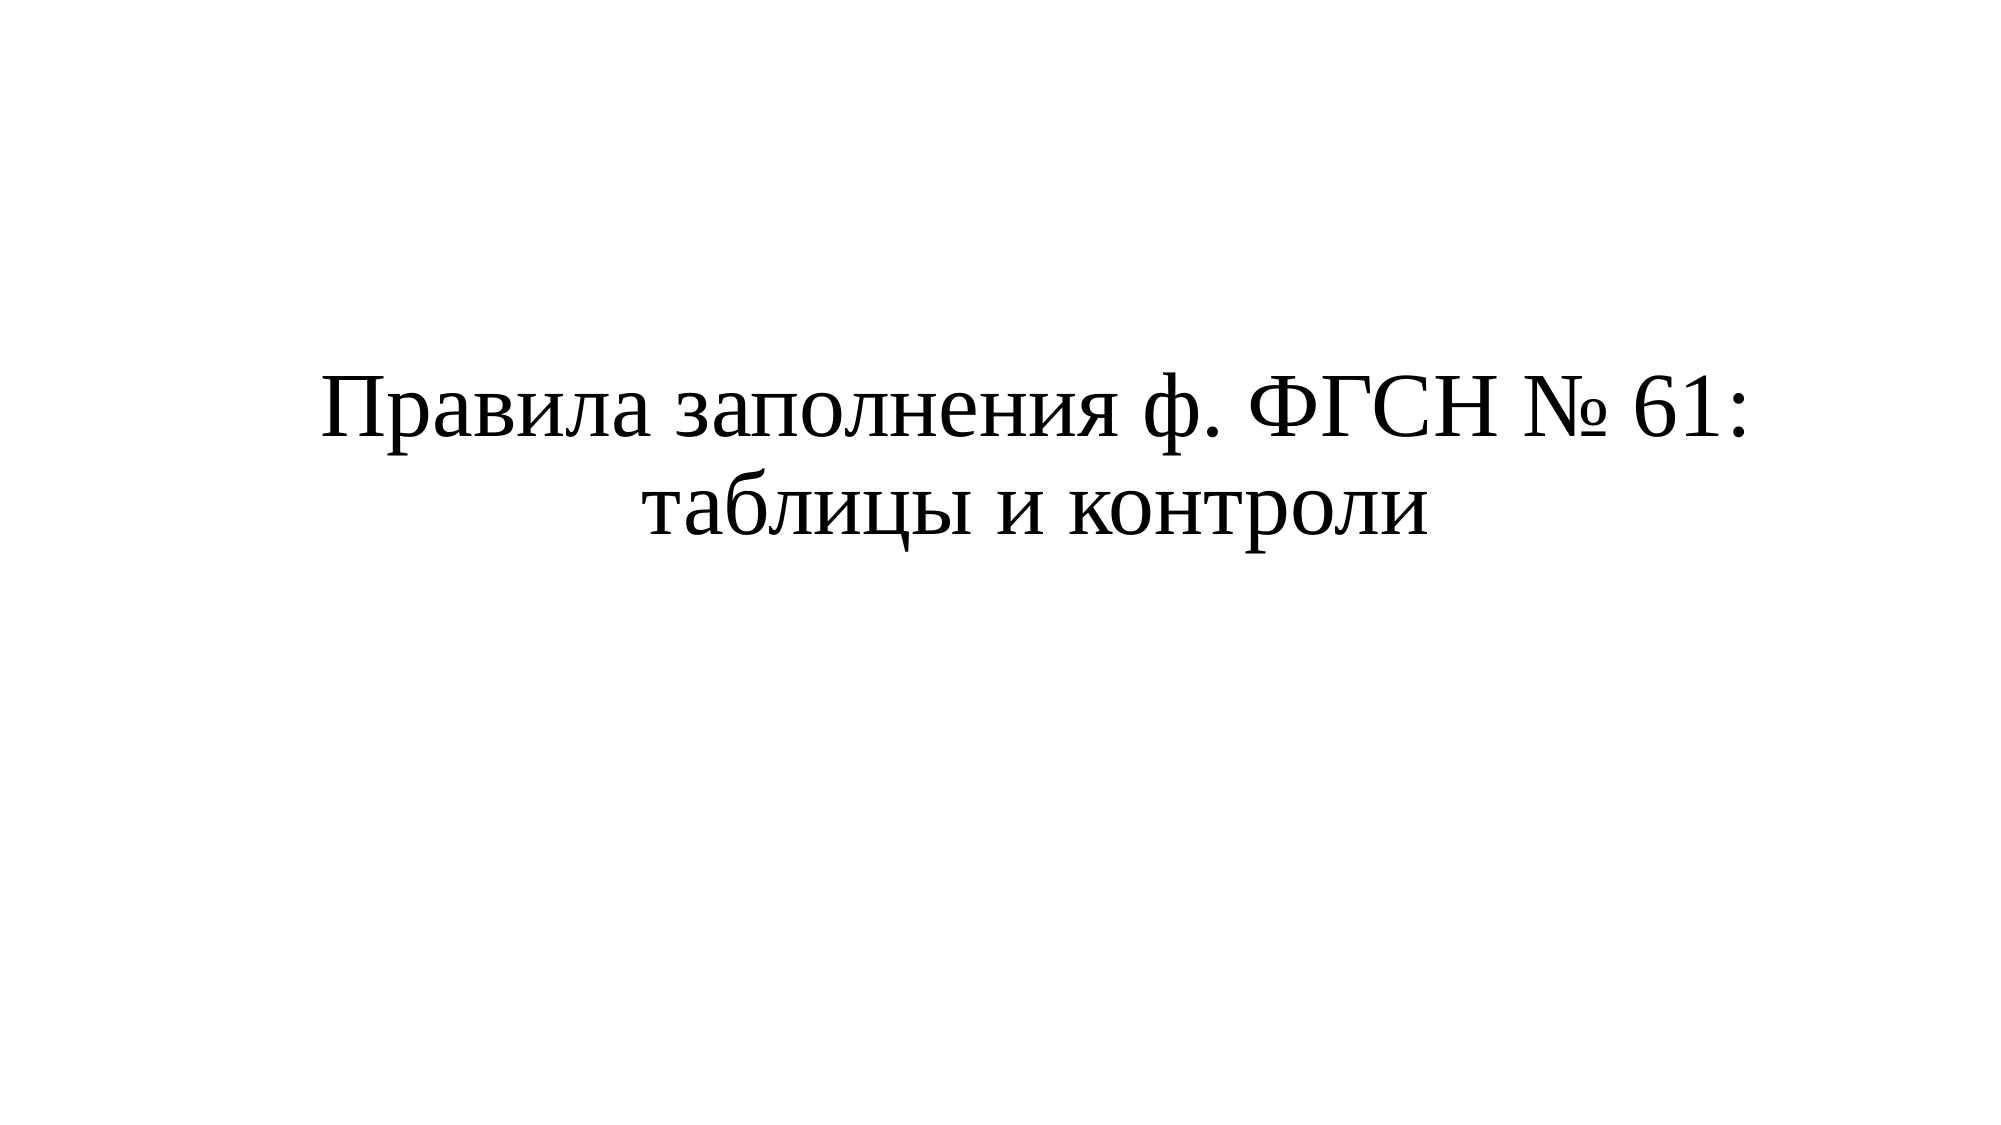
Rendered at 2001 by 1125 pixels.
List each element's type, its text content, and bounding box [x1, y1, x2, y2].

title Правила заполнения ф. ФГСН № 61: таблицы и контроли [136, 282, 1937, 563]
